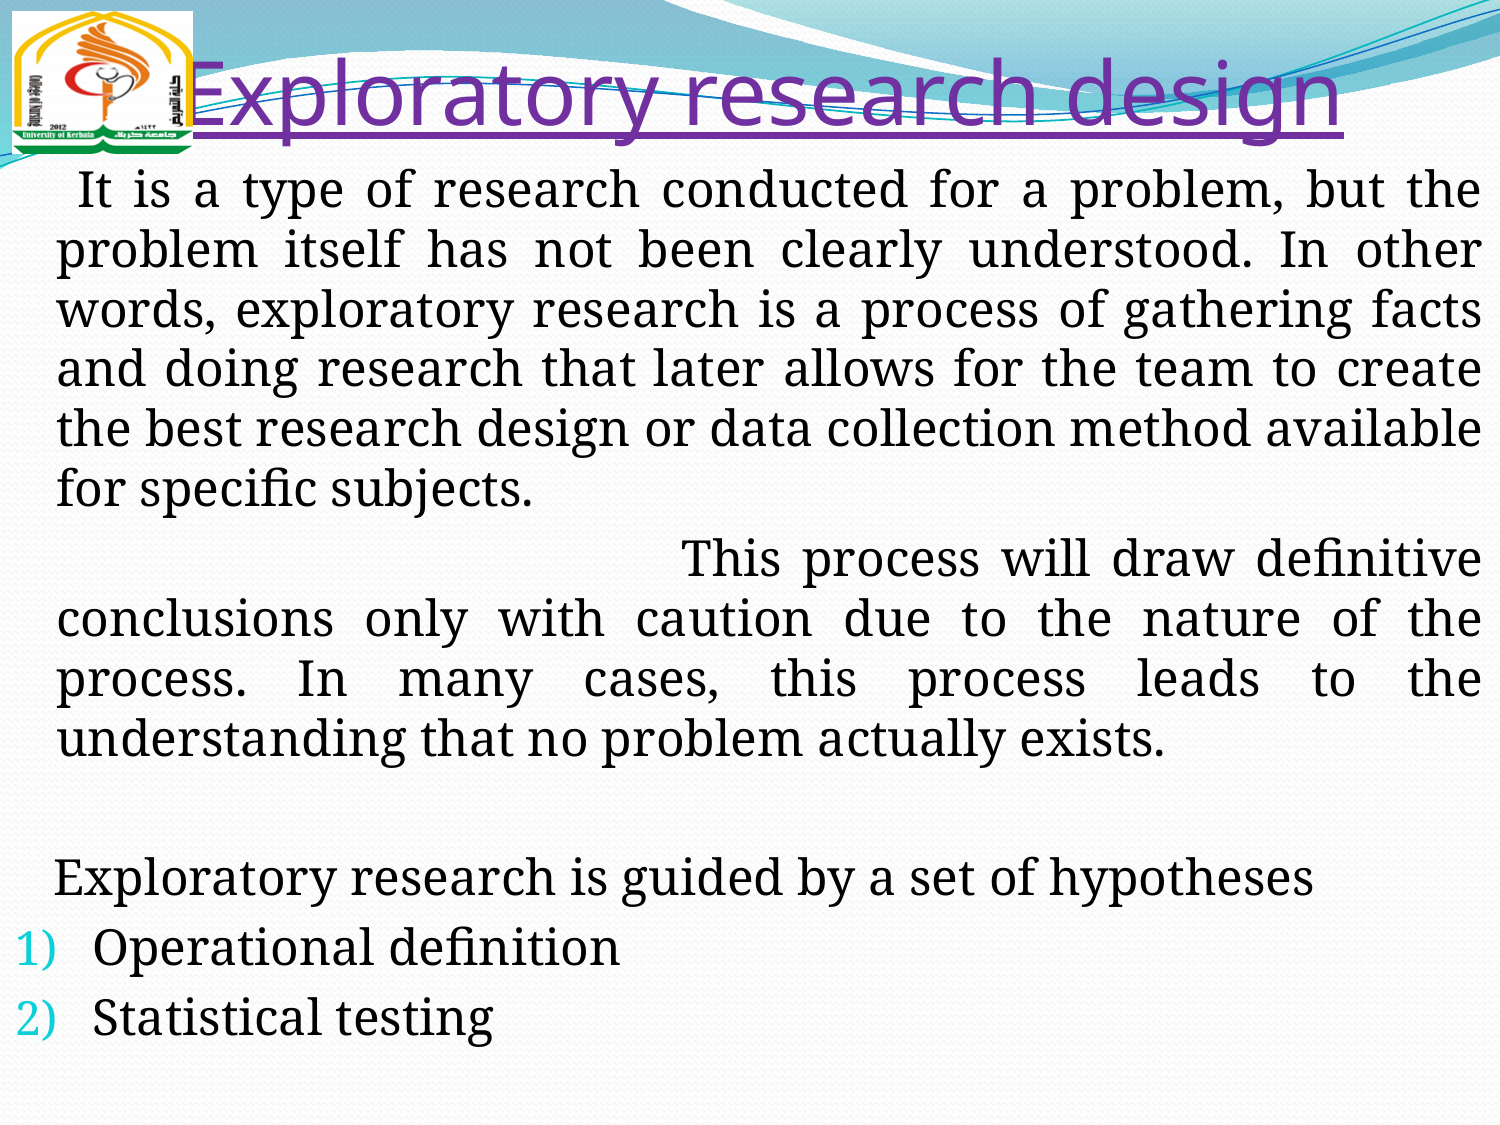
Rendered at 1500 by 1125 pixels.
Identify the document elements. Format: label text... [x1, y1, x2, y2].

picture [12, 11, 193, 154]
title Exploratory research design [199, 24, 1475, 149]
list It is a type of research conducted for a problem, but the problem itself has not been clearly understood. In other words, exploratory research is a process of gathering facts and doing research that later allows for the team to create the best research design or data collection method available for specific subjects. This process will draw definitive conclusions only with caution due to the nature of the process. In many cases, this process leads to the understanding that no problem actually exists. Exploratory research is guided by a set of hypotheses Operational definition Statistical testing [0, 149, 1500, 1125]
